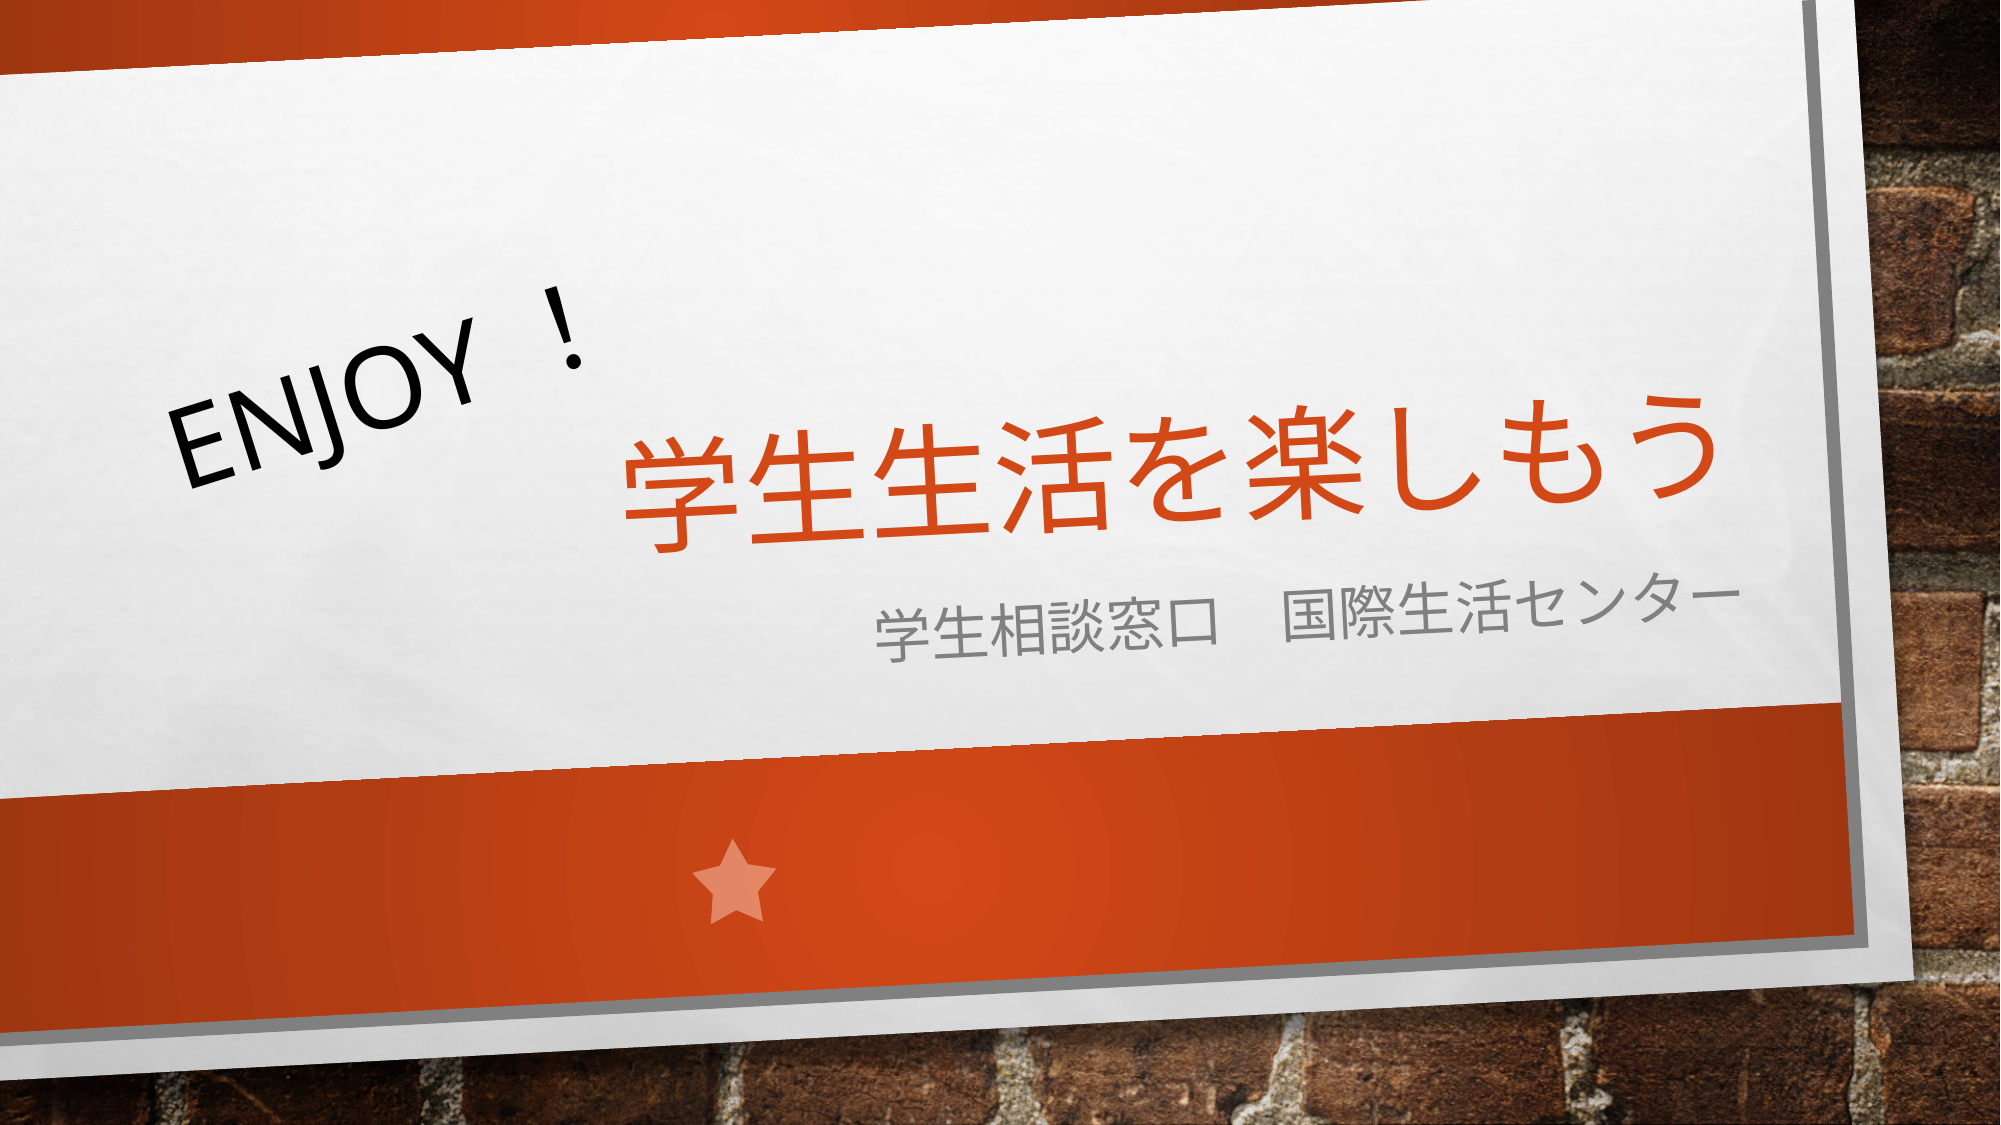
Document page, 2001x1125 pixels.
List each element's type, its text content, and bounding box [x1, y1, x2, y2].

text_box ENJOY！ [132, 233, 654, 526]
picture [0, 0, 2000, 1125]
subtitle 学生相談窓口 国際生活センター [159, 533, 1763, 708]
title 学生生活を楽しもう [135, 67, 1758, 605]
